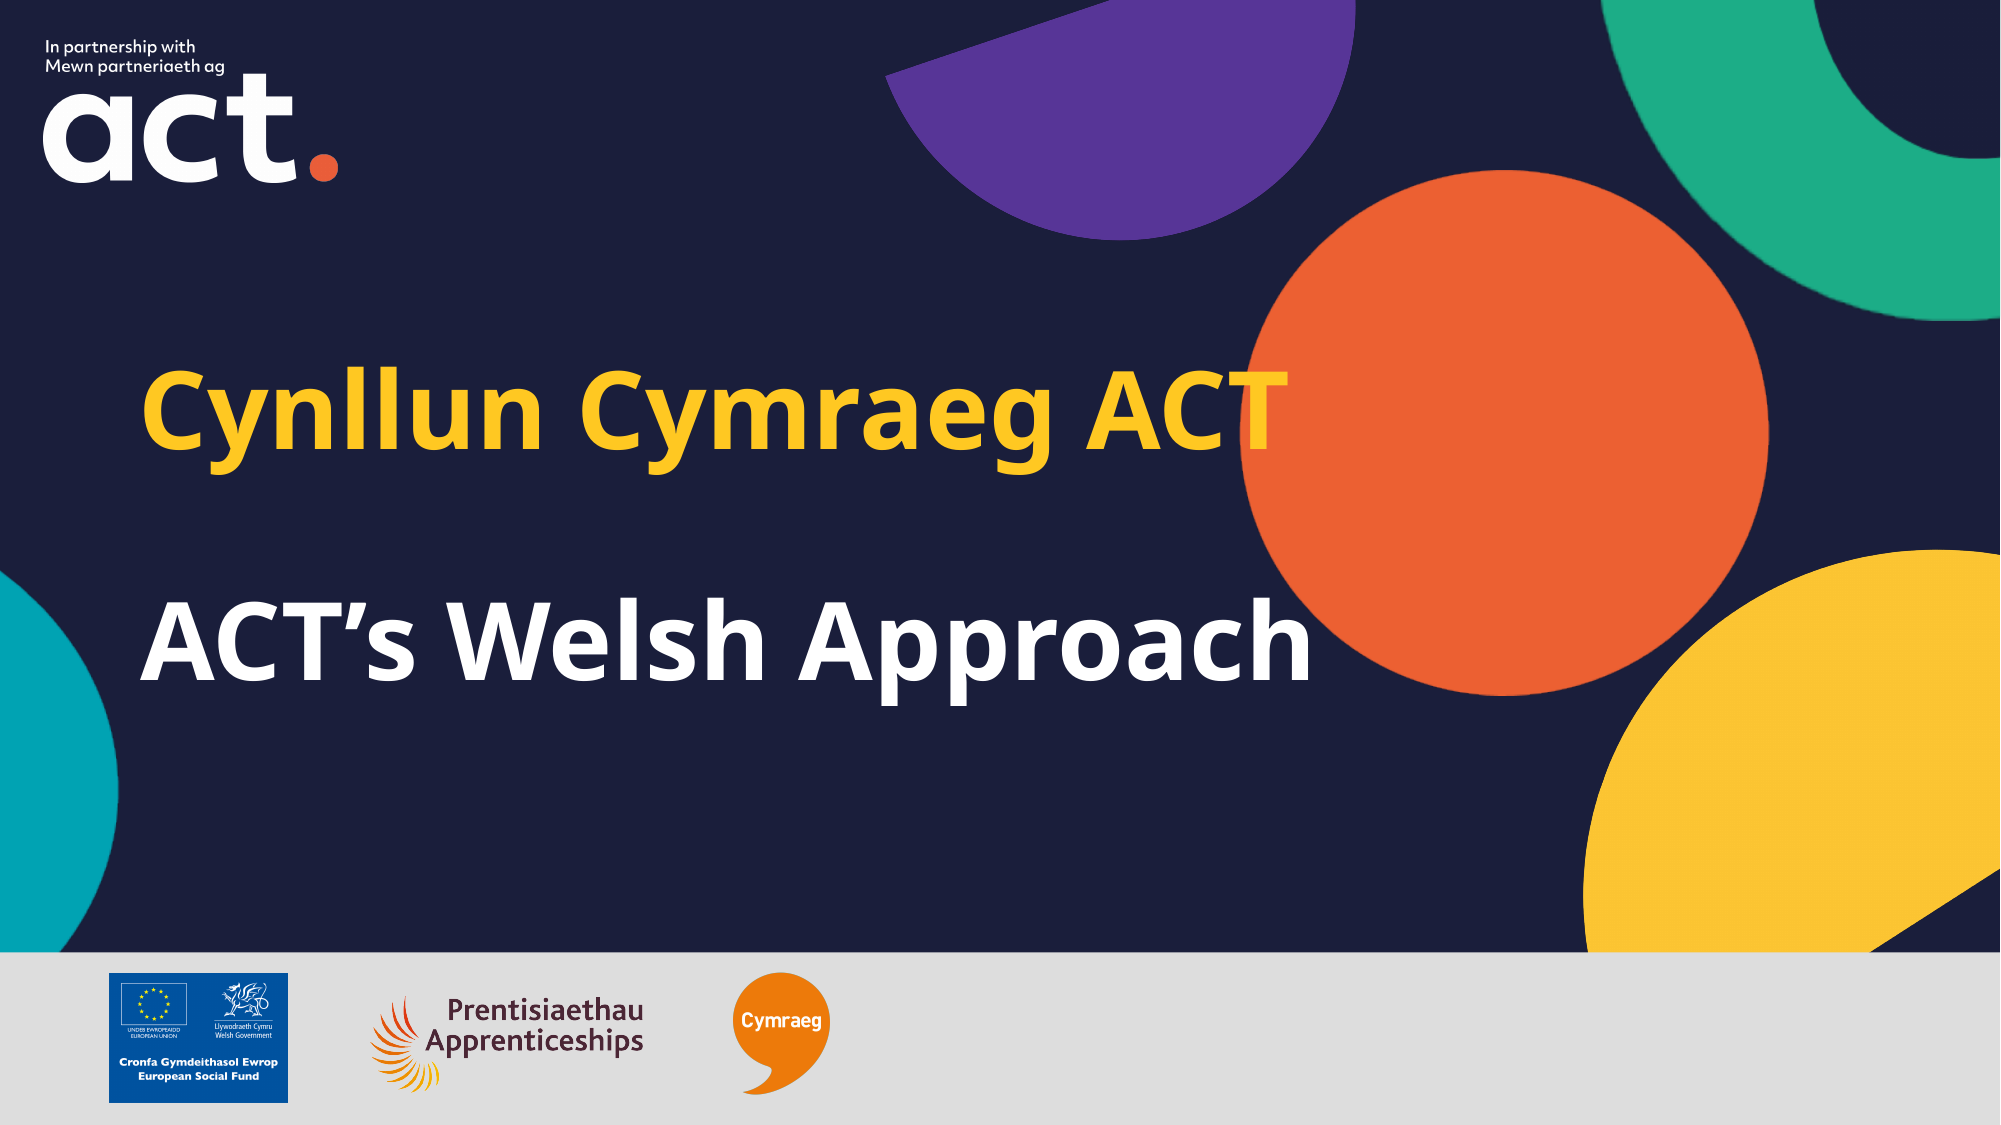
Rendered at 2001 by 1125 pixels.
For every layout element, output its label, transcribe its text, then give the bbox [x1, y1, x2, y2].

picture [43, 38, 338, 183]
picture [109, 973, 288, 1103]
picture [1810, 0, 2001, 158]
title ACT’s Welsh Approach [125, 480, 1875, 712]
list Cynllun Cymraeg ACT [123, 348, 1874, 591]
picture [0, 499, 120, 952]
picture [733, 966, 830, 1099]
picture [1507, 447, 2000, 952]
picture [857, 0, 2001, 348]
picture [370, 996, 643, 1093]
